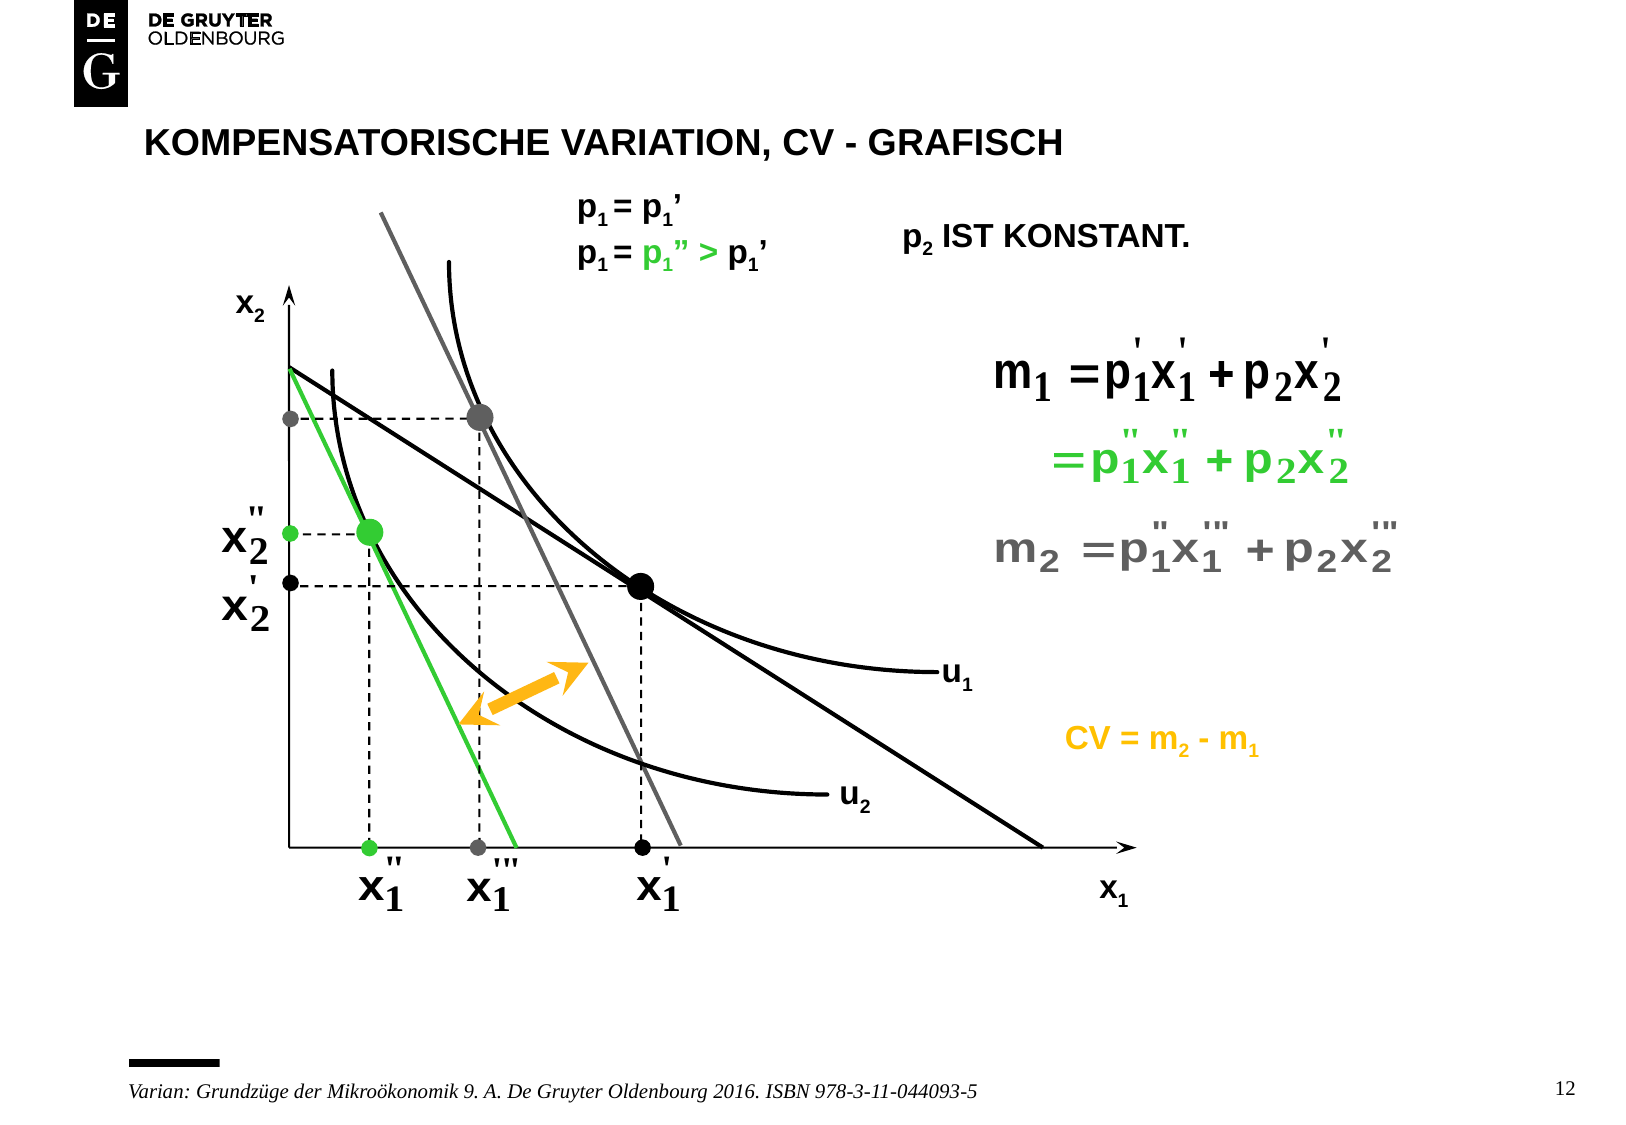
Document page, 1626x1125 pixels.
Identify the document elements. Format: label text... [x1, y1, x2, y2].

text_box [332, 370, 828, 795]
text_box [992, 516, 1401, 575]
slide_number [128, 1077, 1539, 1108]
text_box p1 = p1’ p1 = p1” > p1’ [561, 176, 858, 283]
text_box [448, 261, 938, 672]
text_box CV = m2 - m1 [1049, 708, 1275, 770]
text_box p2 IST KONSTANT. [886, 206, 1207, 267]
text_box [464, 849, 522, 914]
text_box [282, 574, 299, 592]
text_box [282, 410, 299, 428]
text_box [992, 326, 1344, 405]
text_box [361, 839, 378, 847]
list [219, 497, 269, 566]
text_box u1 [926, 641, 989, 703]
text_box [458, 713, 473, 725]
text_box [356, 518, 384, 546]
text_box [282, 285, 296, 306]
title KOMPENSATORISCHE VARIATION, CV - grafisch [143, 117, 1571, 177]
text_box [634, 847, 681, 914]
text_box [627, 572, 655, 601]
text_box [281, 525, 299, 542]
text_box u2 [824, 764, 886, 825]
text_box x1 [1084, 858, 1144, 919]
text_box [634, 839, 651, 847]
text_box [469, 839, 487, 849]
text_box x2 [220, 272, 281, 334]
text_box [1116, 841, 1137, 854]
slide_number 12 [1554, 1074, 1614, 1104]
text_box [1046, 420, 1351, 487]
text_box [356, 847, 406, 914]
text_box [219, 566, 271, 634]
text_box [574, 662, 589, 674]
text_box [466, 403, 494, 431]
